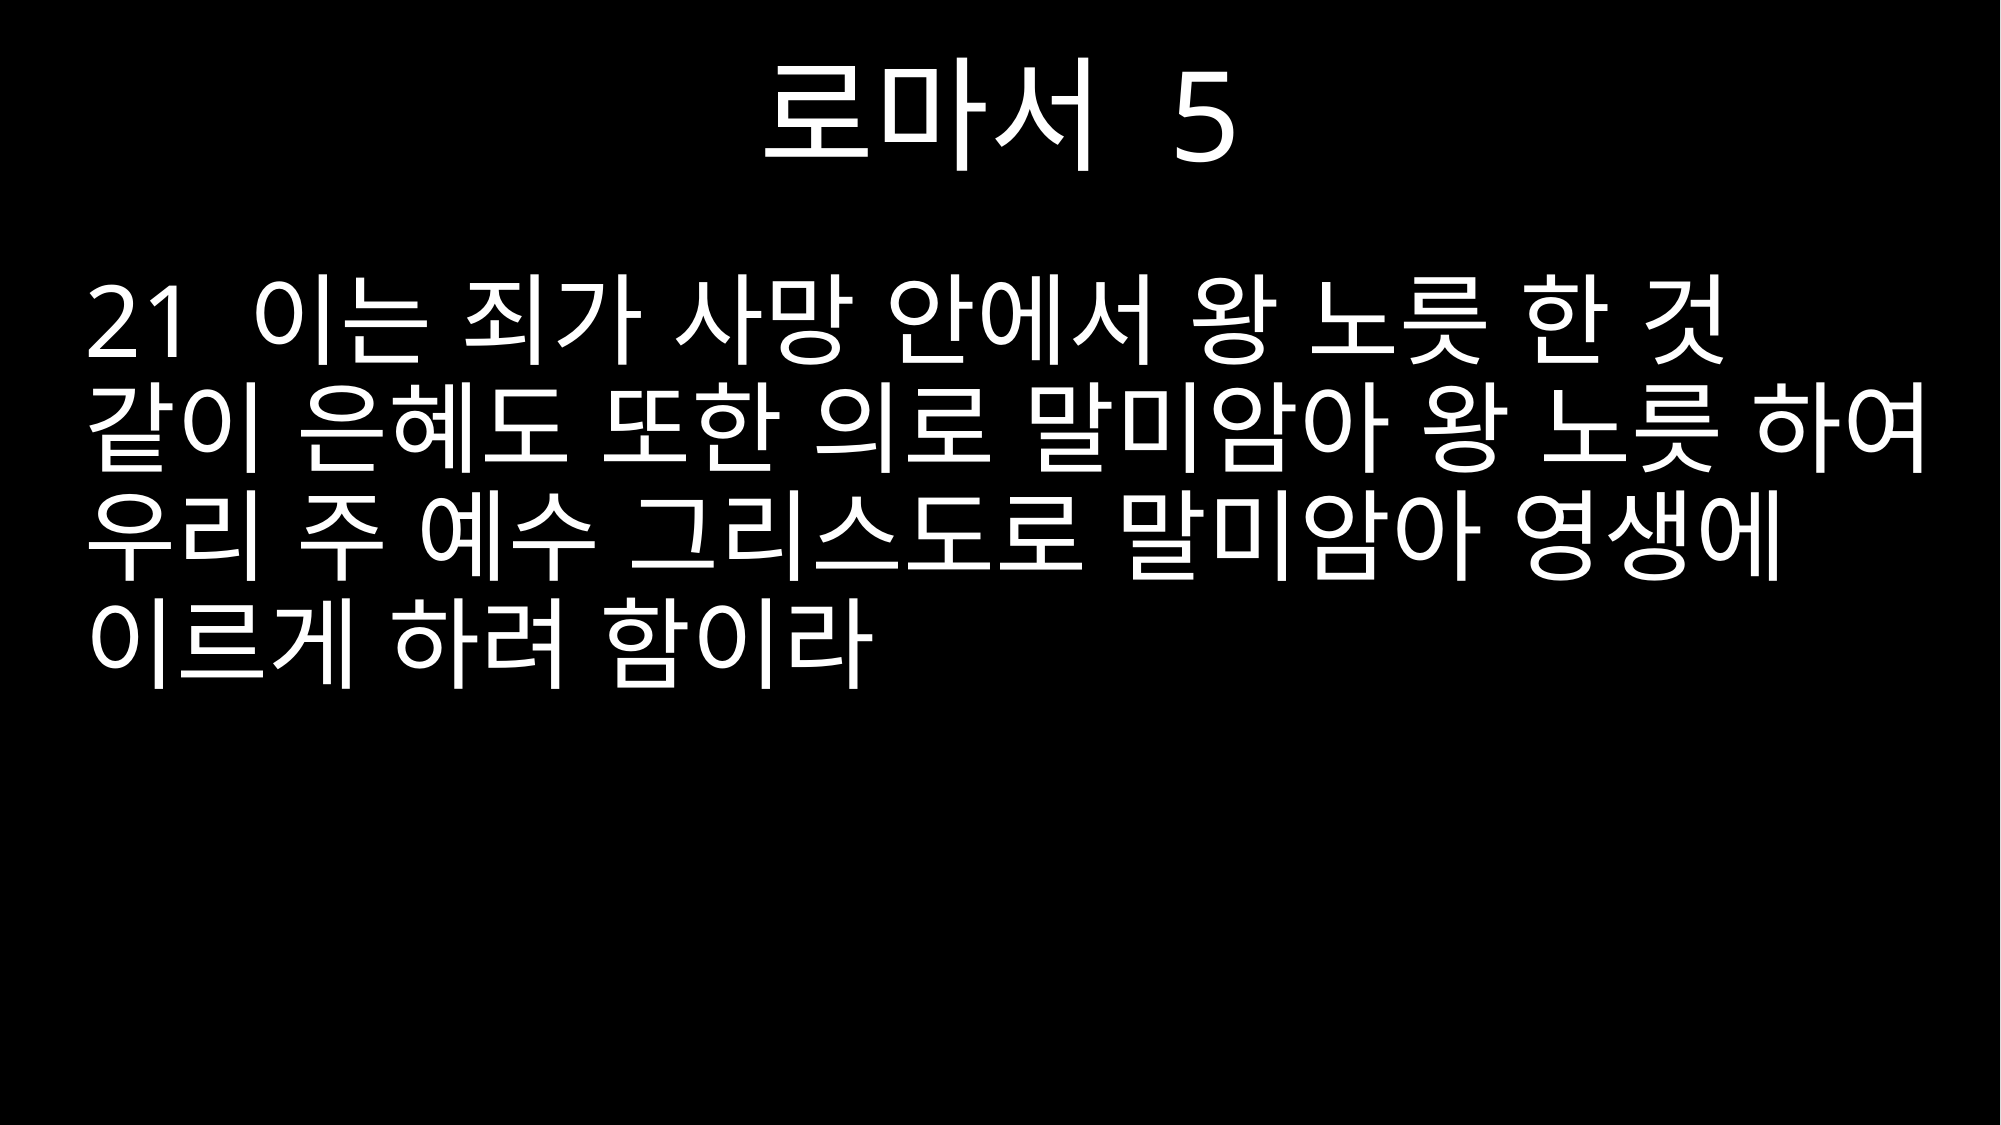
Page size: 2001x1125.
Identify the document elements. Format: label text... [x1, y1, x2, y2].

picture [0, 0, 2001, 1125]
footer 로마서 5 [0, 32, 2000, 192]
list 21 이는 죄가 사망 안에서 왕 노릇 한 것 같이 은혜도 또한 의로 말미암아 왕 노릇 하여 우리 주 예수 그리스도로 말미암아 영생에 이르게 하려 함이라 [69, 263, 1953, 423]
